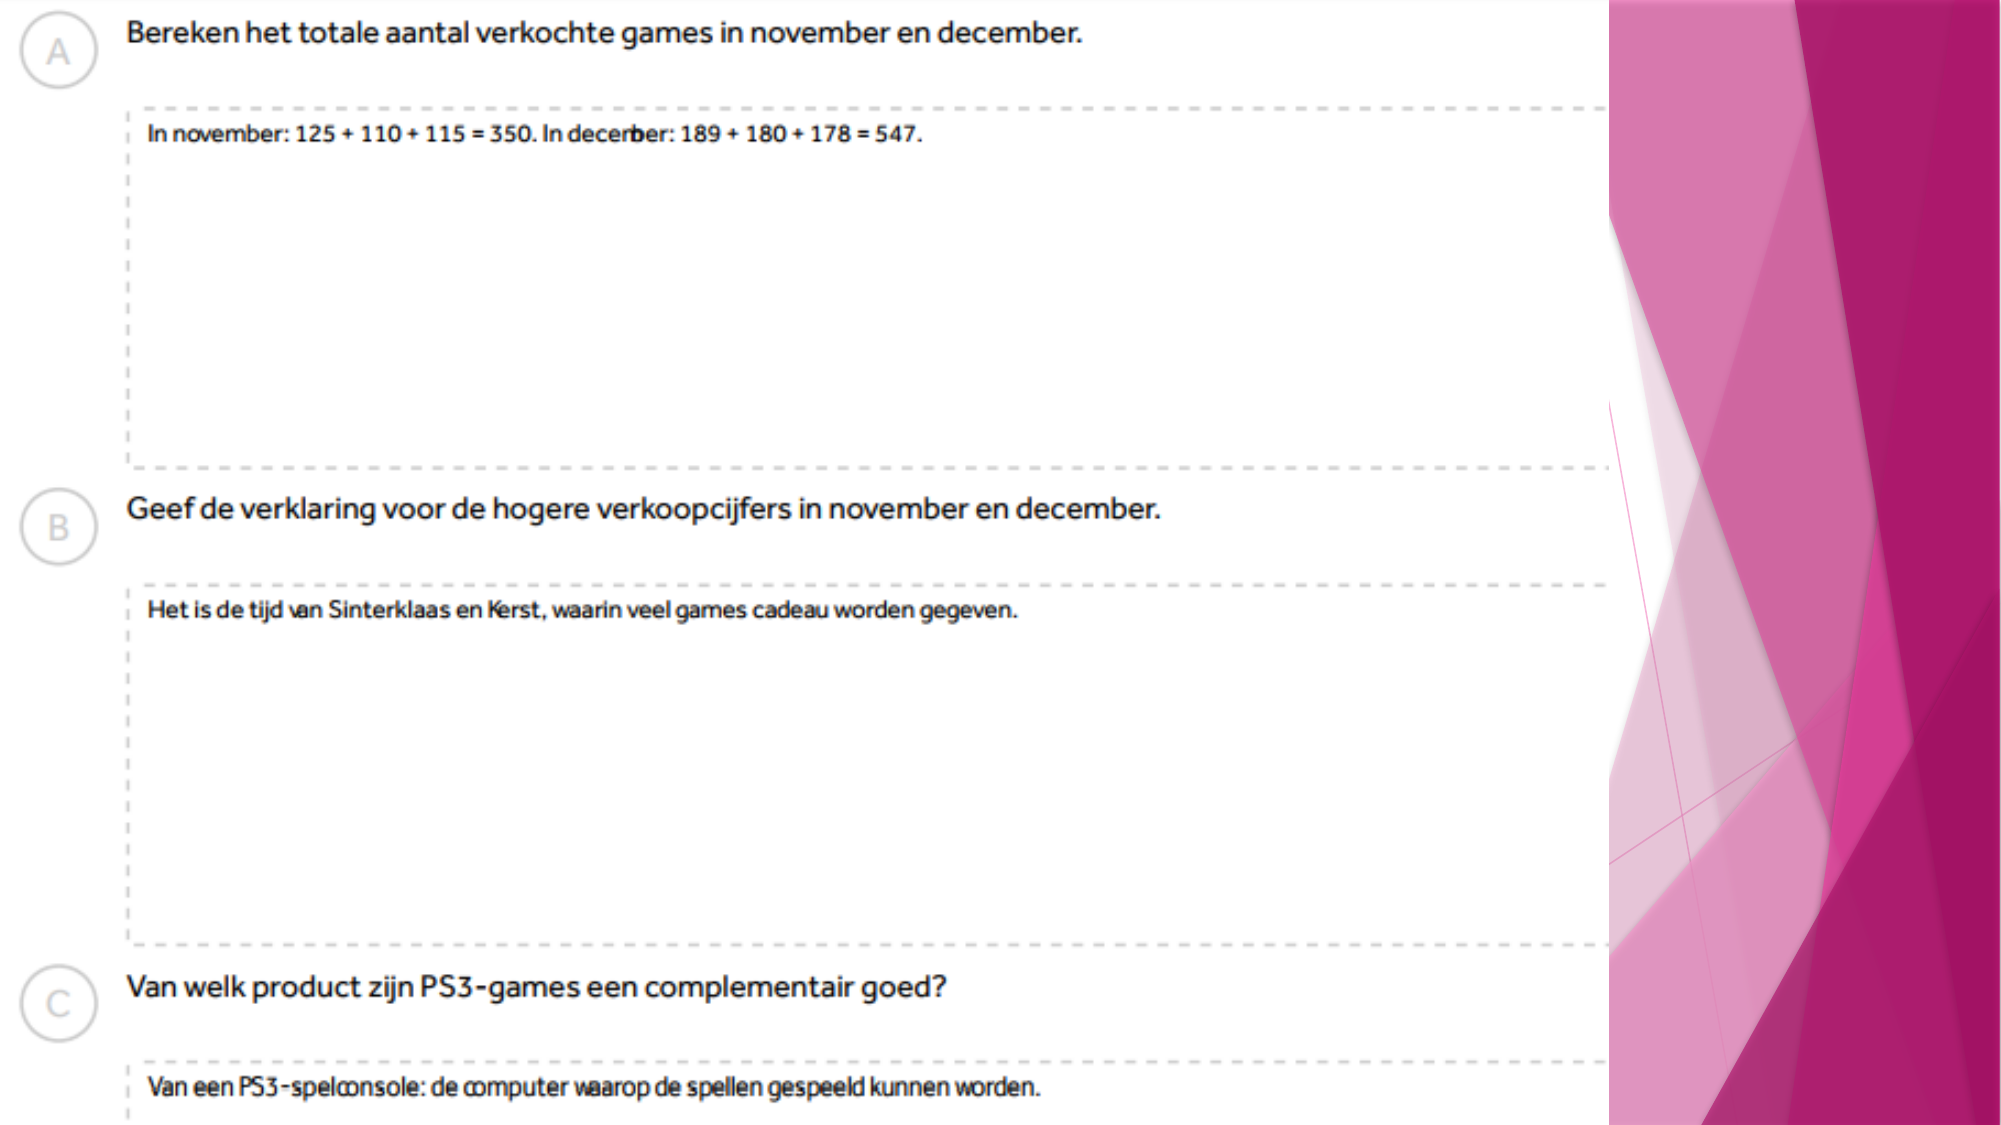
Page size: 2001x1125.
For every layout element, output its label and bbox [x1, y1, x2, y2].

picture [0, 0, 1609, 1125]
